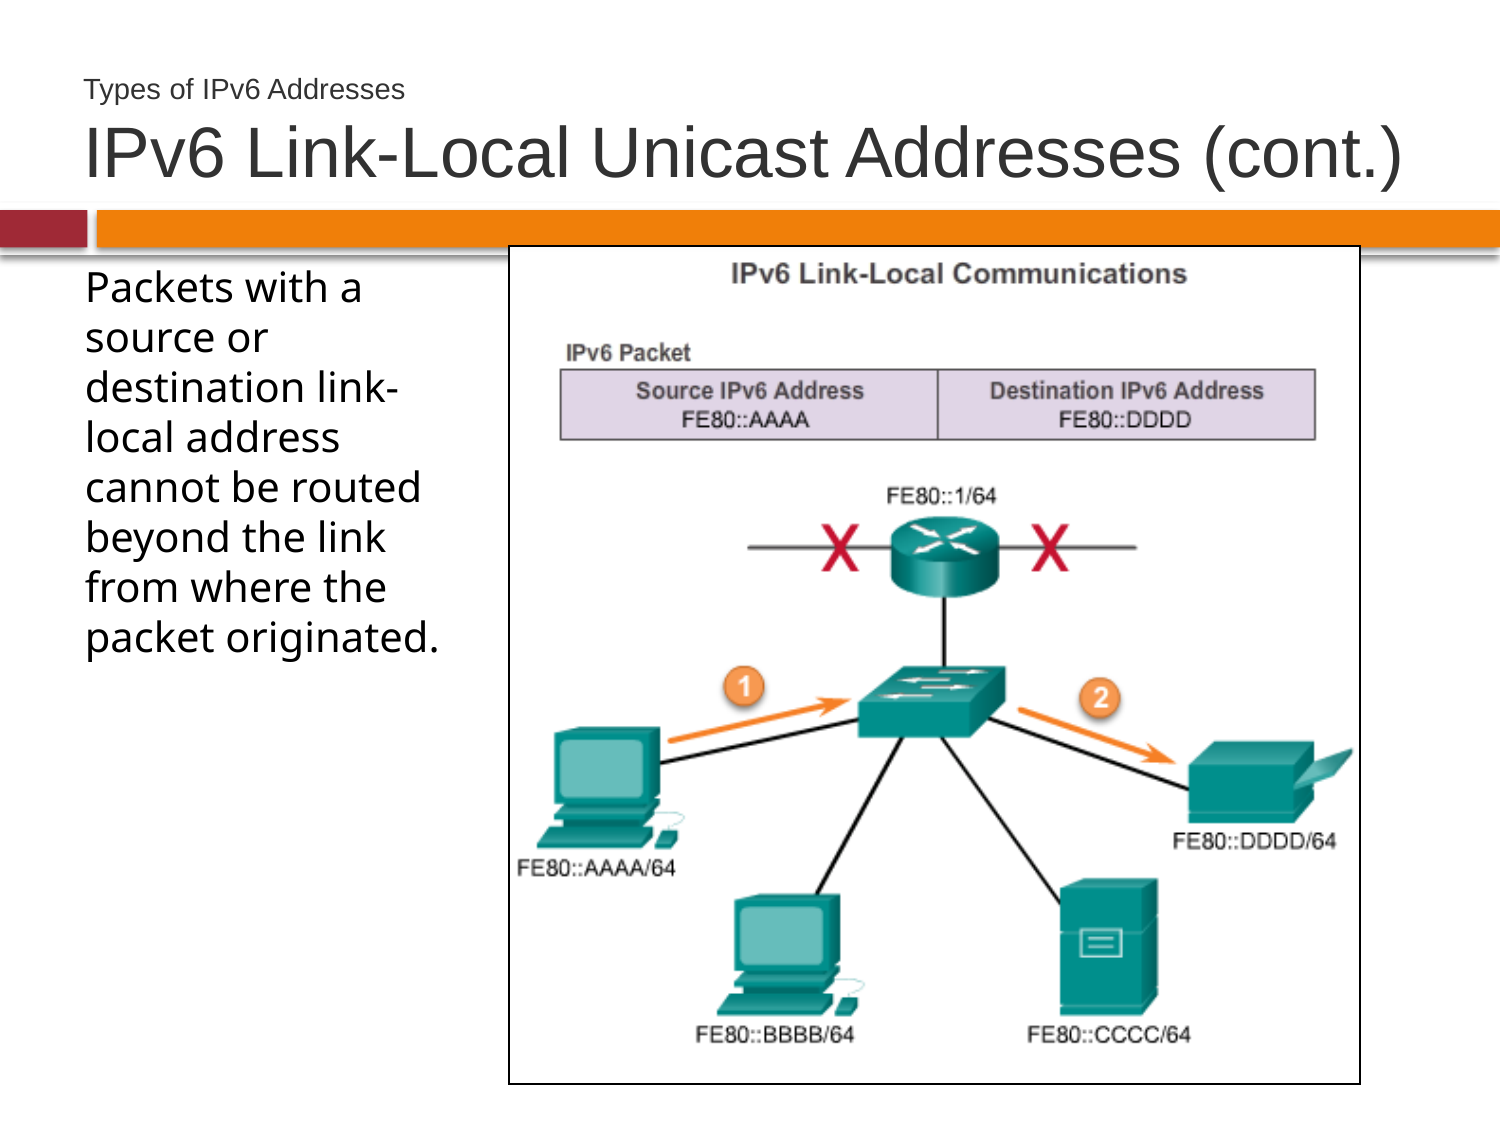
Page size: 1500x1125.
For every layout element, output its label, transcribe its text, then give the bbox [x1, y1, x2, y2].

text_box Packets with a source or destination link-local address cannot be routed beyond the link from where the packet originated. [69, 253, 479, 714]
title Types of IPv6 Addresses IPv6 Link-Local Unicast Addresses (cont.) [68, 62, 1500, 200]
picture [509, 246, 1360, 1084]
